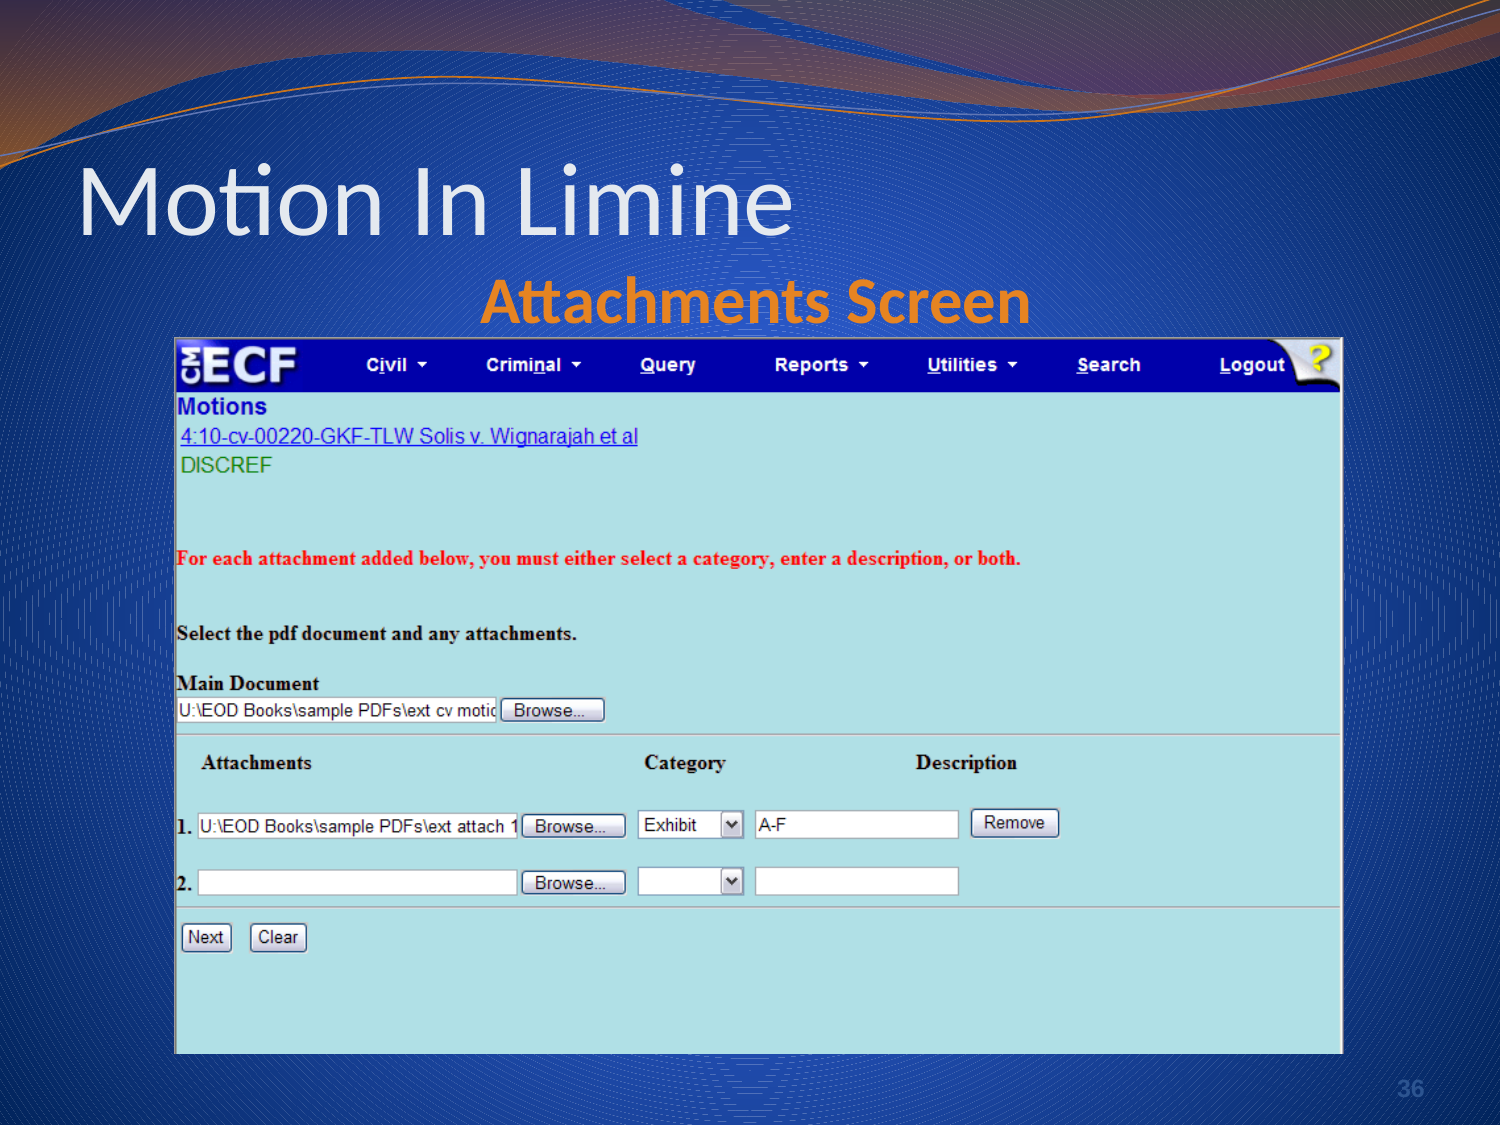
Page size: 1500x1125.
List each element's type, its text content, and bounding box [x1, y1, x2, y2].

picture [174, 337, 1344, 1054]
text_box Attachments Screen [87, 249, 1425, 345]
title Motion In Limine [75, 121, 1425, 257]
slide_number 36 [1299, 1042, 1425, 1103]
